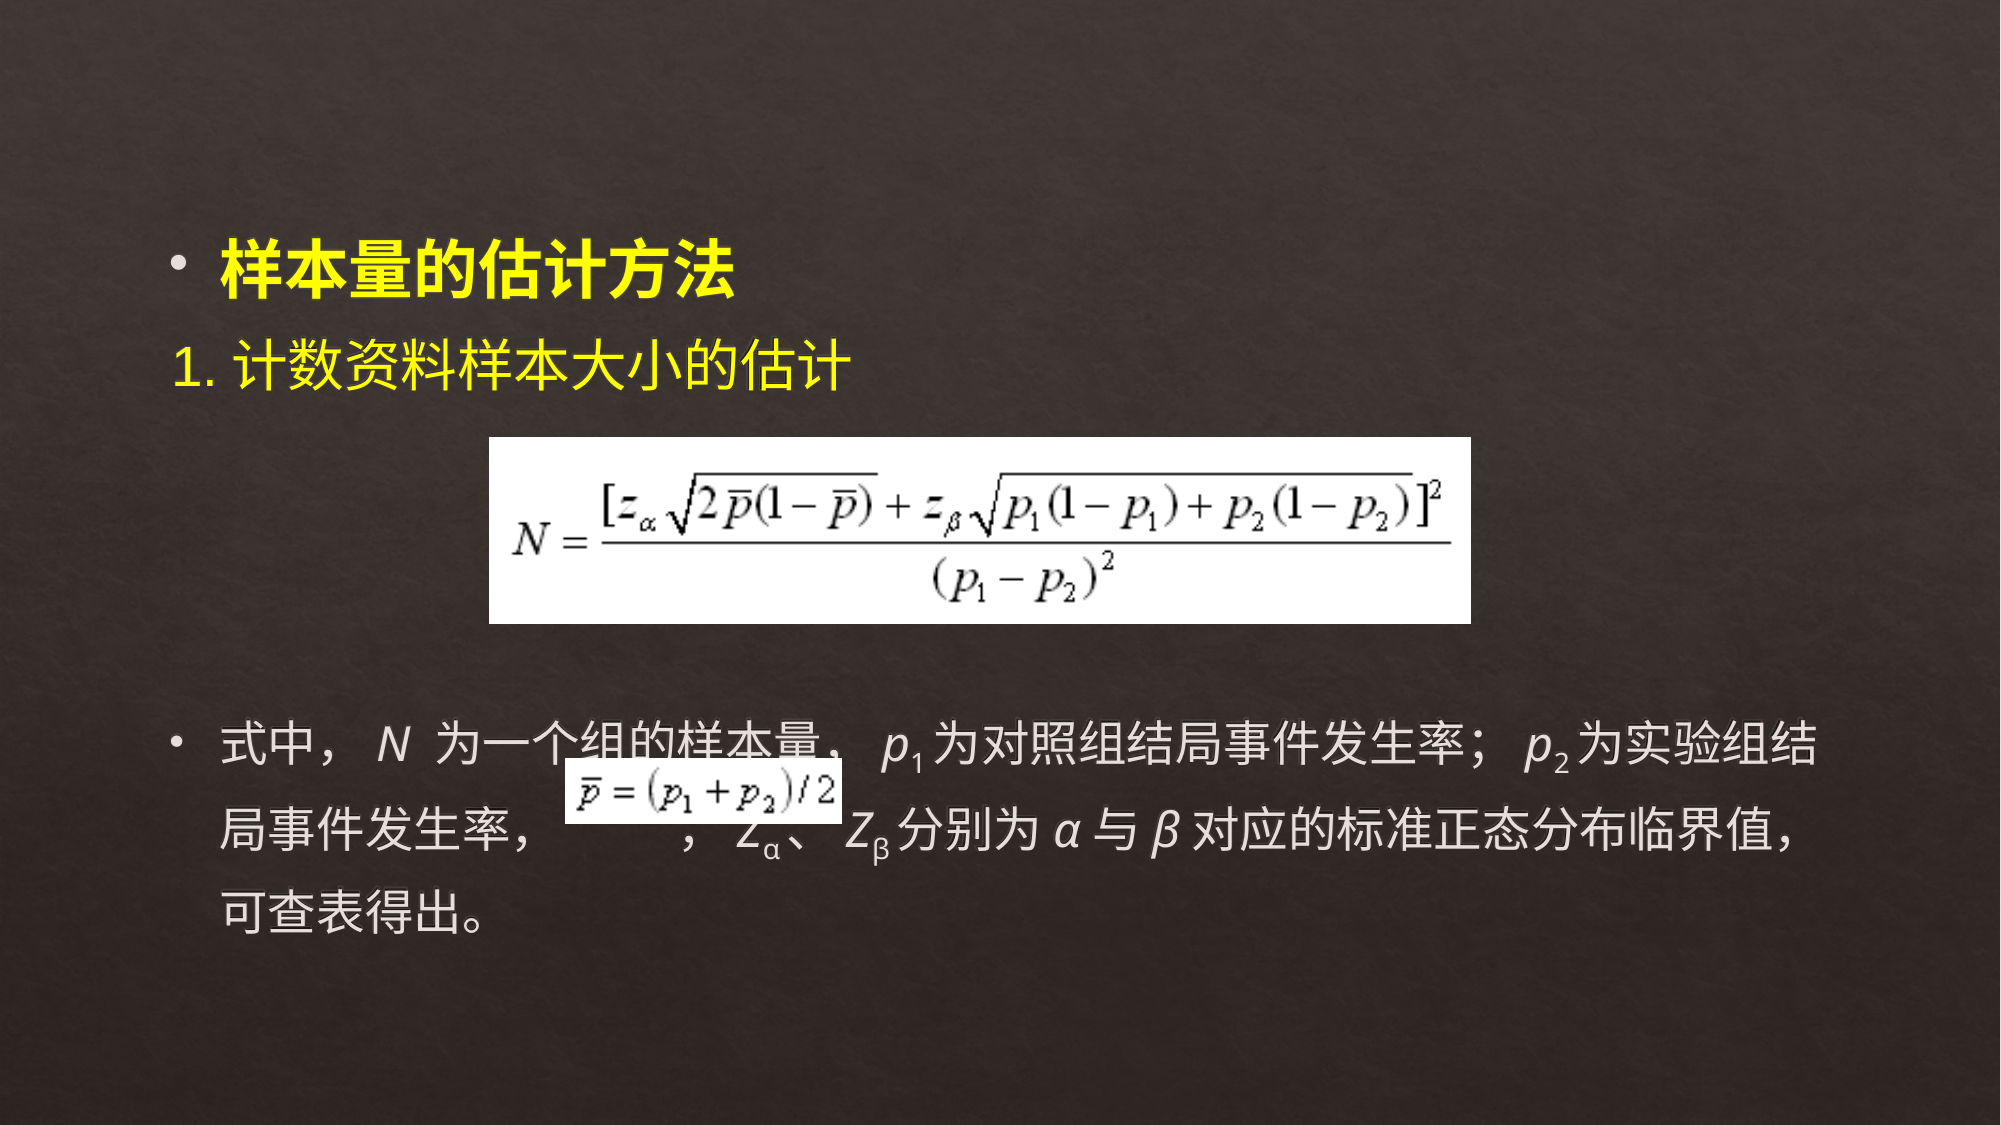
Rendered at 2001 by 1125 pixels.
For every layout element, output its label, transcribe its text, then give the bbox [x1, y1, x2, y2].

list 样本量的估计方法 1.计数资料样本大小的估计 式中，N 为一个组的样本量，p1为对照组结局事件发生率；p2为实验组结局事件发生率， ，Zα、Zβ分别为α与β对应的标准正态分布临界值，可查表得出。 [150, 147, 1849, 950]
picture [565, 758, 842, 824]
picture [489, 437, 1471, 624]
